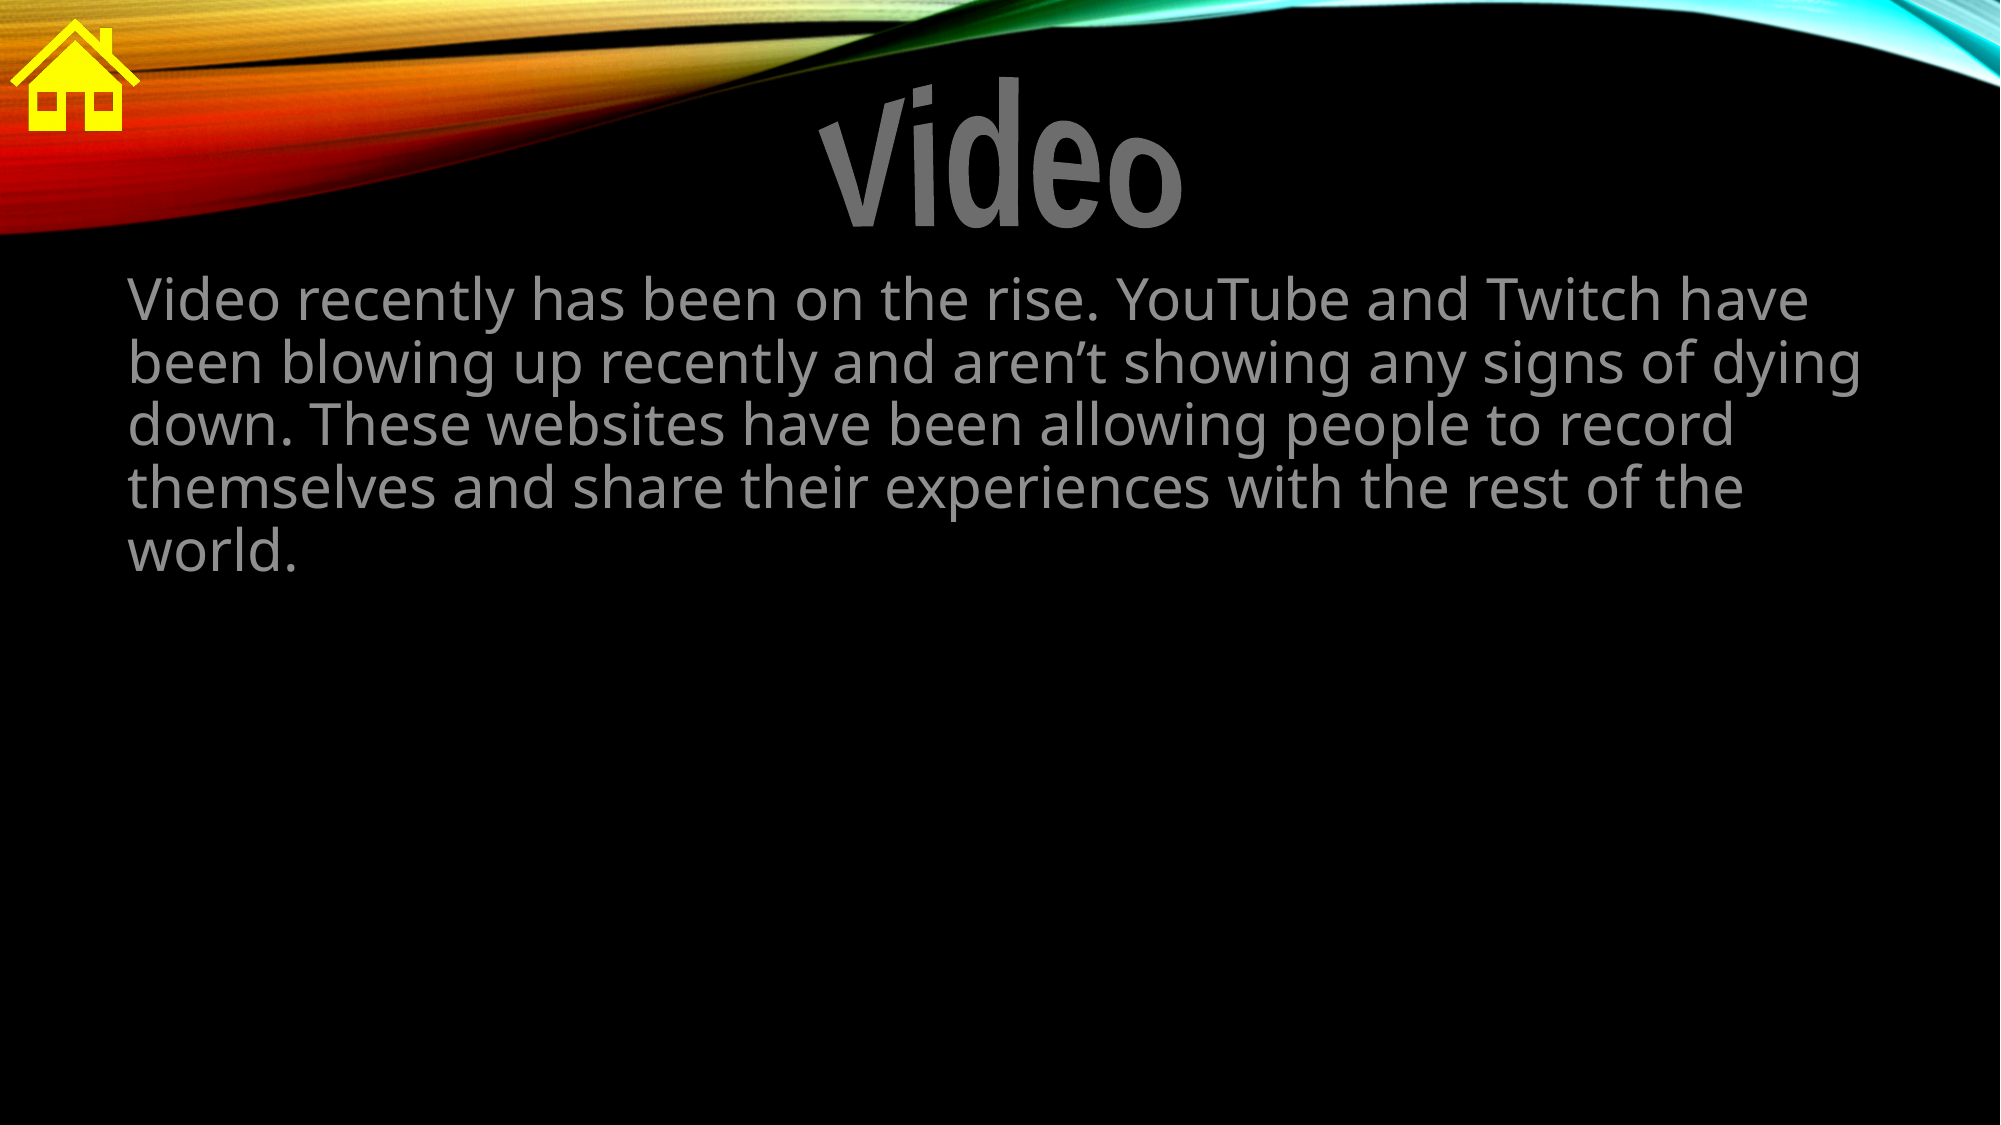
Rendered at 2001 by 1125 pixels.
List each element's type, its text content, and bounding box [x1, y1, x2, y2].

list Video recently has been on the rise. YouTube and Twitch have been blowing up recently and aren’t showing any signs of dying down. These websites have been allowing people to record themselves and share their experiences with the rest of the world. [112, 262, 1888, 923]
picture [0, 0, 2000, 237]
